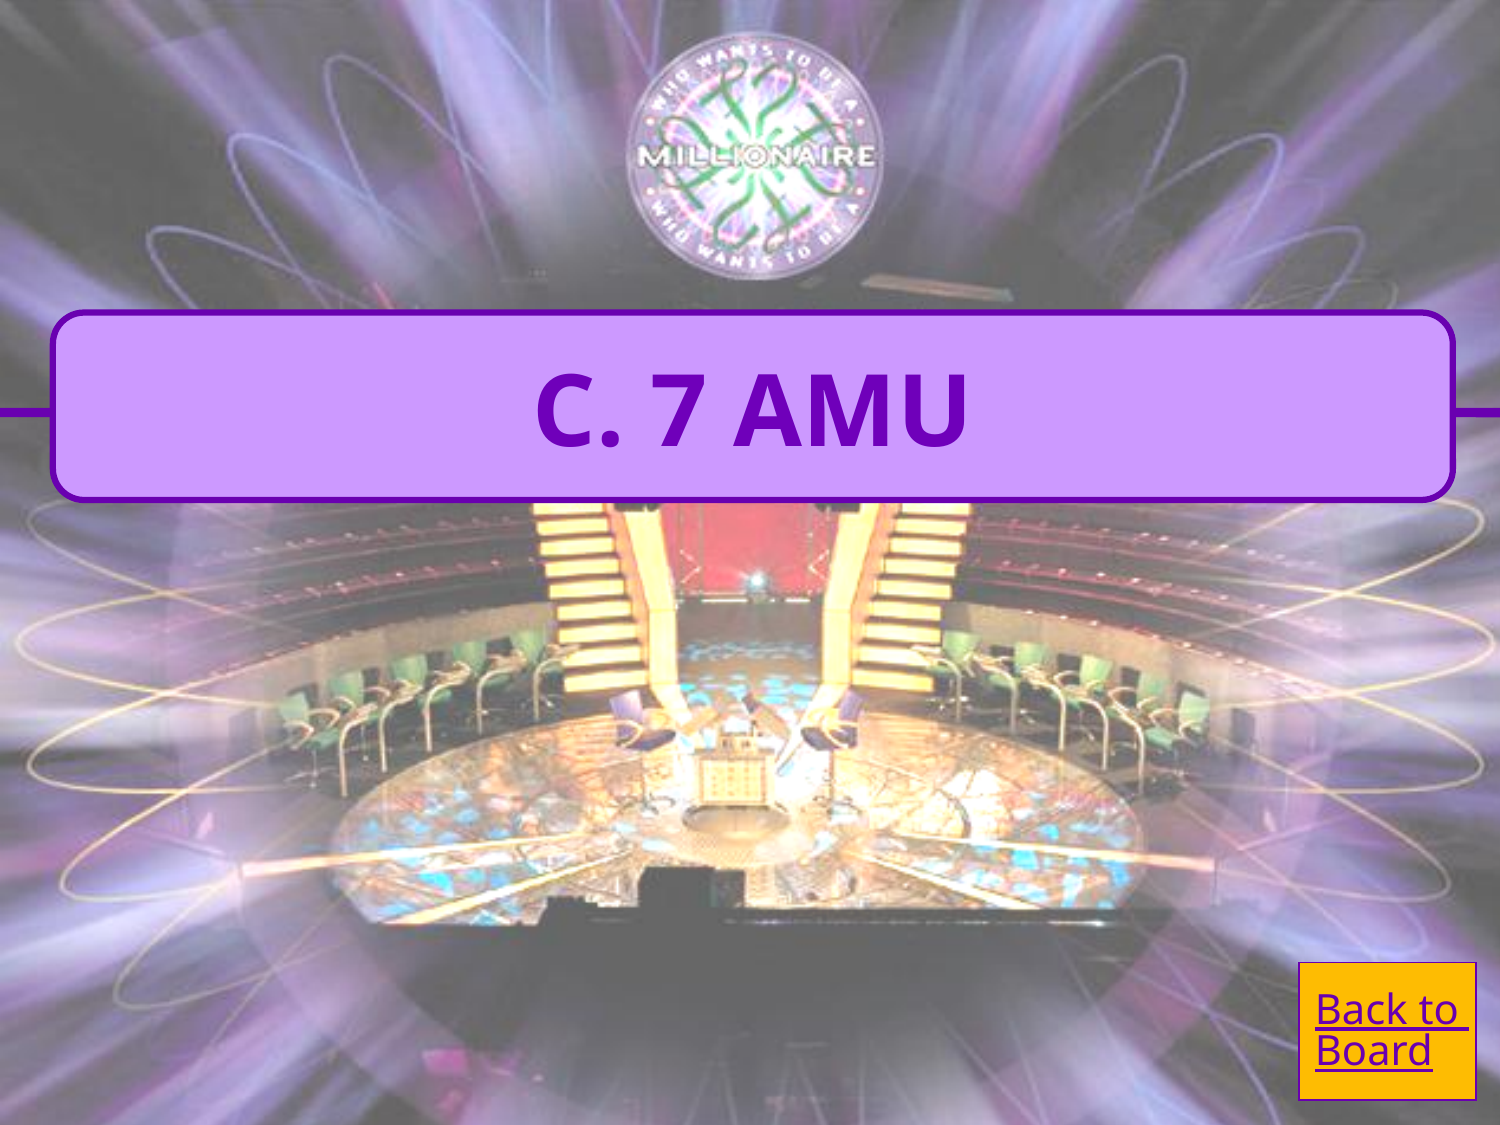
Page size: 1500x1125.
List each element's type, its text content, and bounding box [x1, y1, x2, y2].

text_box Back to Board [1299, 975, 1488, 1047]
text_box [0, 312, 1500, 501]
text_box [1298, 962, 1477, 1100]
